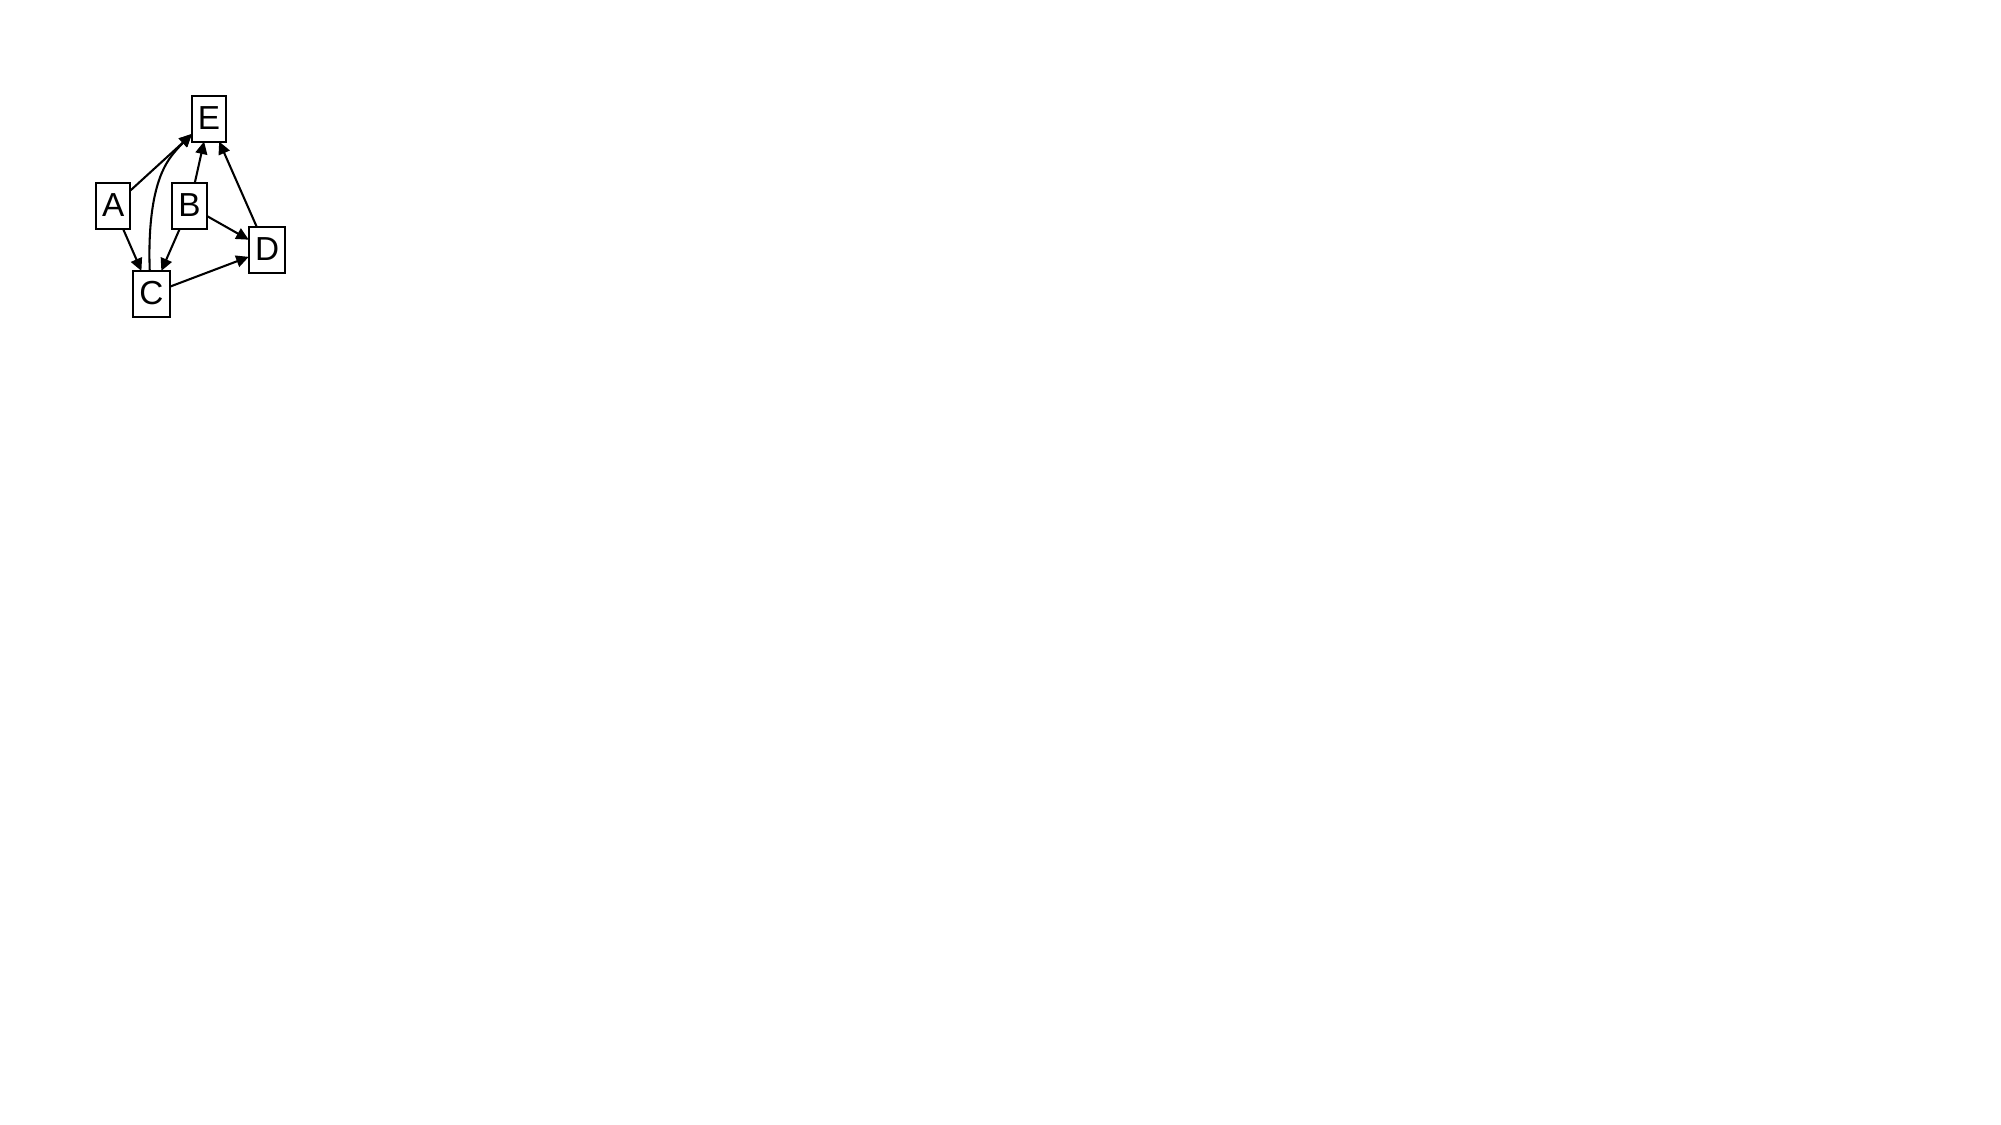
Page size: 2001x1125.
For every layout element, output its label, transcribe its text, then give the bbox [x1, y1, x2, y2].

text_box [74, 74, 307, 338]
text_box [169, 256, 249, 287]
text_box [206, 216, 249, 240]
text_box D [248, 226, 286, 273]
text_box E [191, 95, 227, 142]
text_box B [172, 183, 207, 230]
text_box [219, 141, 257, 227]
text_box A [95, 183, 131, 230]
text_box C [133, 270, 170, 317]
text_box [161, 229, 180, 271]
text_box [123, 229, 142, 271]
text_box [148, 191, 175, 271]
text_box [194, 141, 204, 184]
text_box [130, 134, 192, 191]
